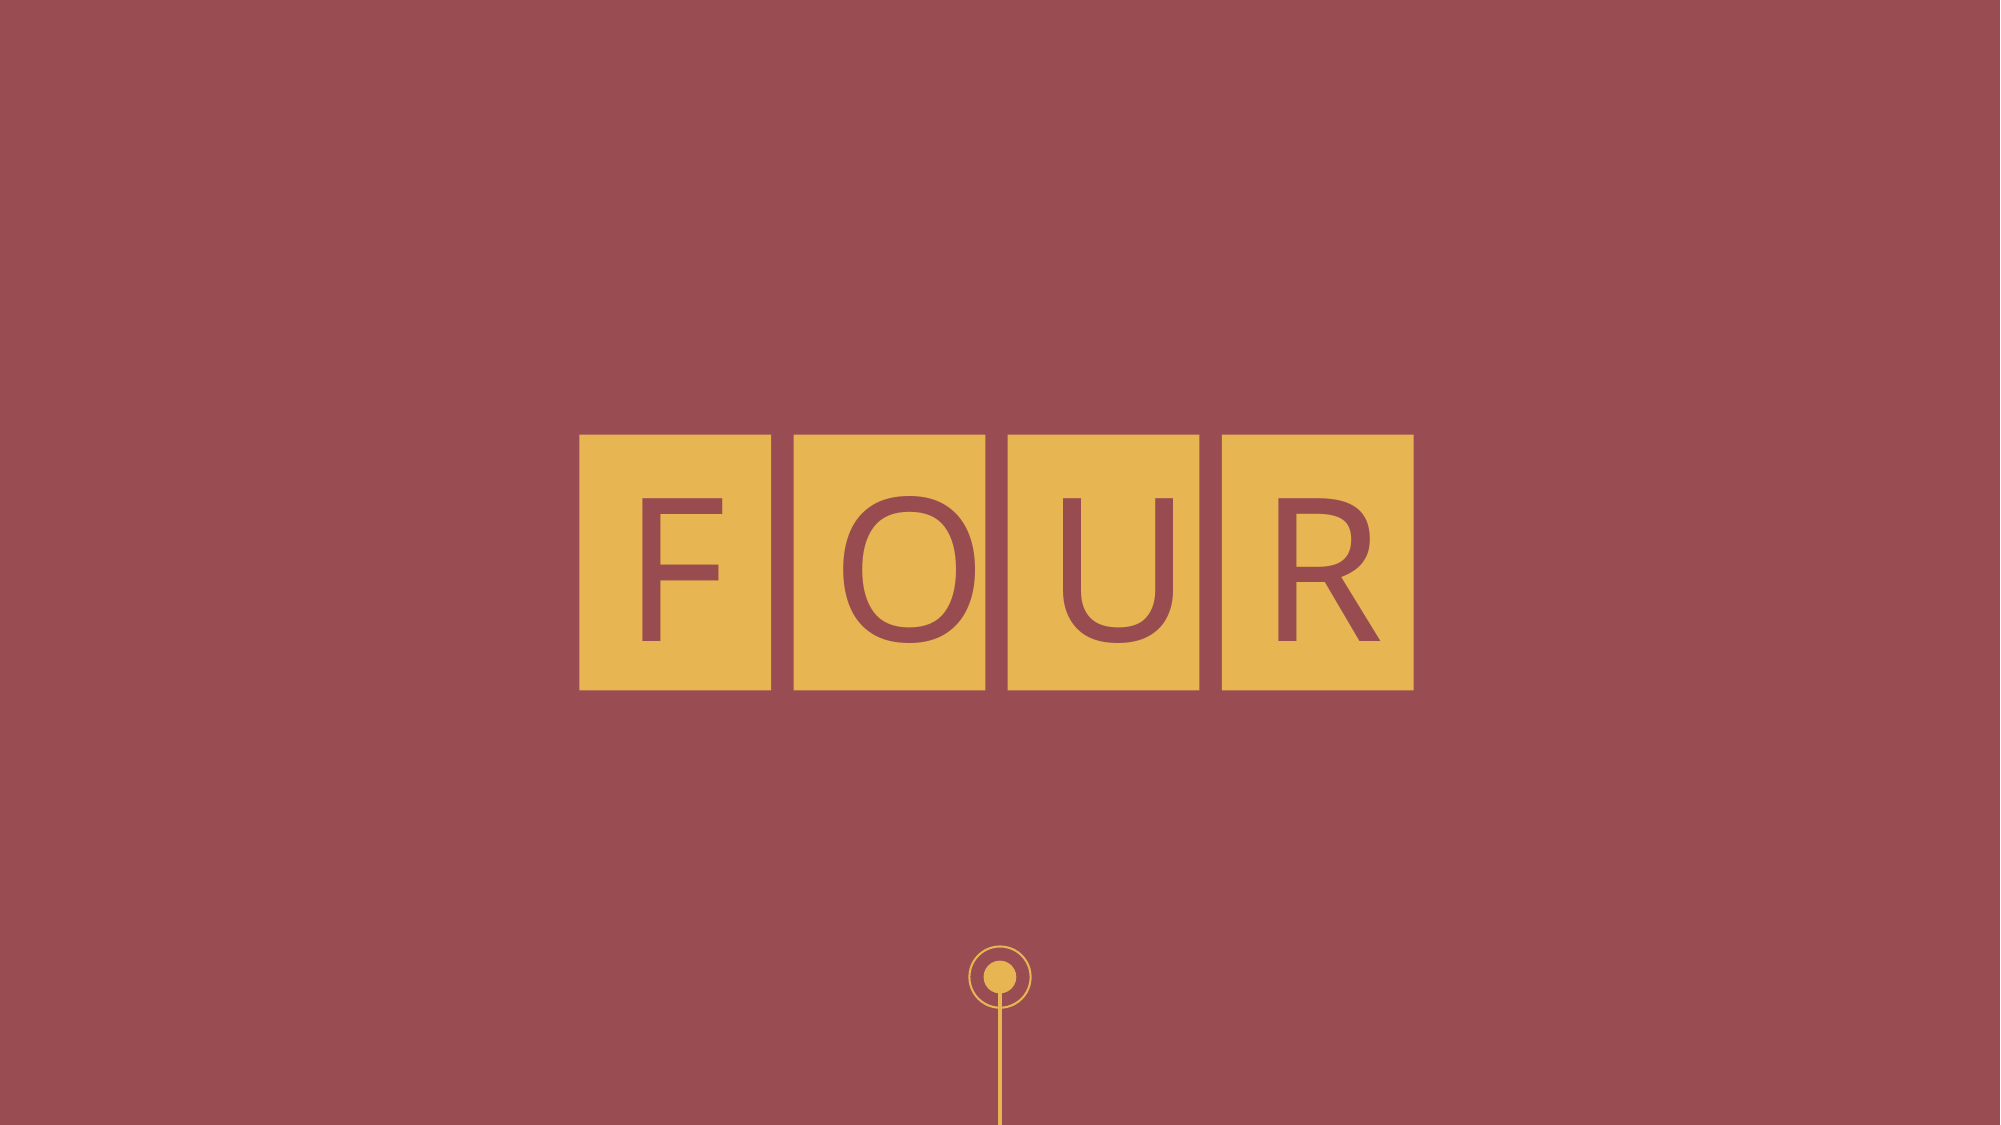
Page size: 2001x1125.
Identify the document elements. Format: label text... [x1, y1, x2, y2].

text_box [968, 945, 1032, 1005]
text_box U [1030, 434, 1177, 690]
text_box [1221, 434, 1415, 691]
text_box O [816, 434, 963, 690]
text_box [984, 961, 1016, 1125]
text_box [1007, 434, 1200, 691]
text_box [792, 434, 986, 691]
text_box R [1244, 434, 1391, 690]
text_box [578, 434, 772, 691]
text_box F [602, 434, 749, 690]
